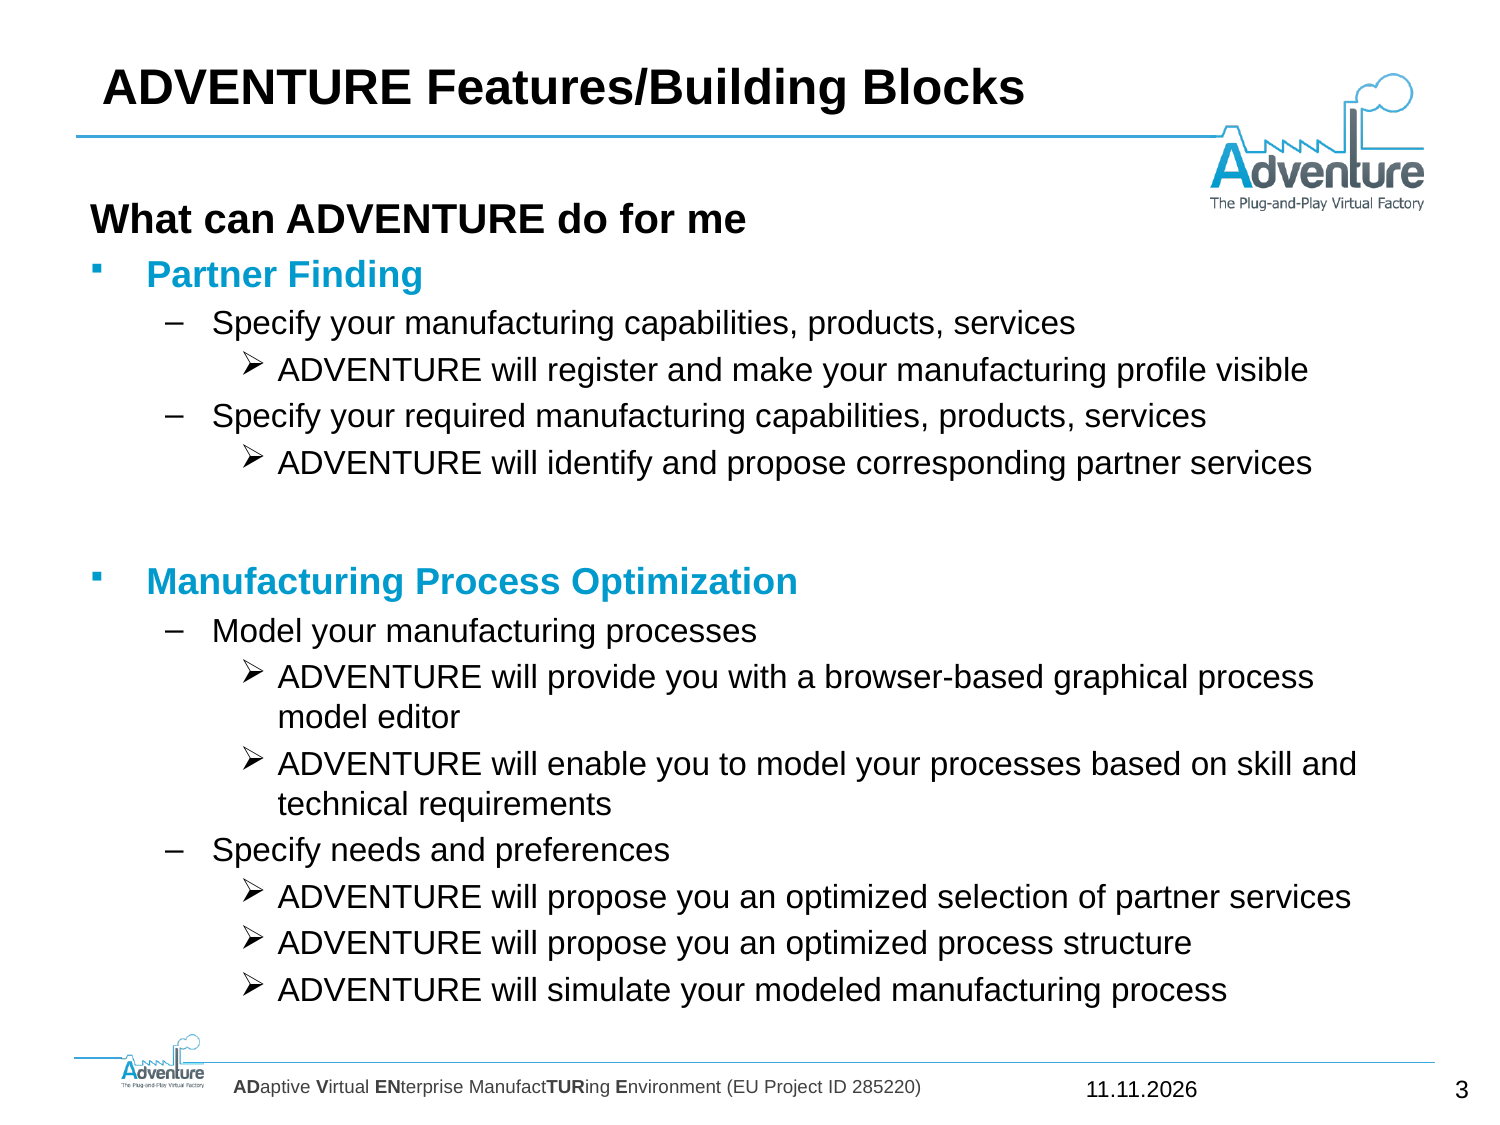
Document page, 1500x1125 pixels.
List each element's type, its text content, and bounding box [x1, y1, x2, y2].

title ADVENTURE Features/Building Blocks [86, 30, 1341, 138]
picture [1210, 73, 1424, 184]
picture [121, 1034, 204, 1088]
picture [1221, 179, 1242, 184]
list What can ADVENTURE do for me Partner Finding Specify your manufacturing capabilities, products, services ADVENTURE will register and make your manufacturing profile visible Specify your required manufacturing capabilities, products, services ADVENTURE will identify and propose corresponding partner services Manufacturing Process Optimization Model your manufacturing processes ADVENTURE will provide you with a browser-based graphical process model editor ADVENTURE will enable you to model your processes based on skill and technical requirements Specify needs and preferences ADVENTURE will propose you an optimized selection of partner services ADVENTURE will propose you an optimized process structure ADVENTURE will simulate your modeled manufacturing process [75, 184, 1425, 1024]
